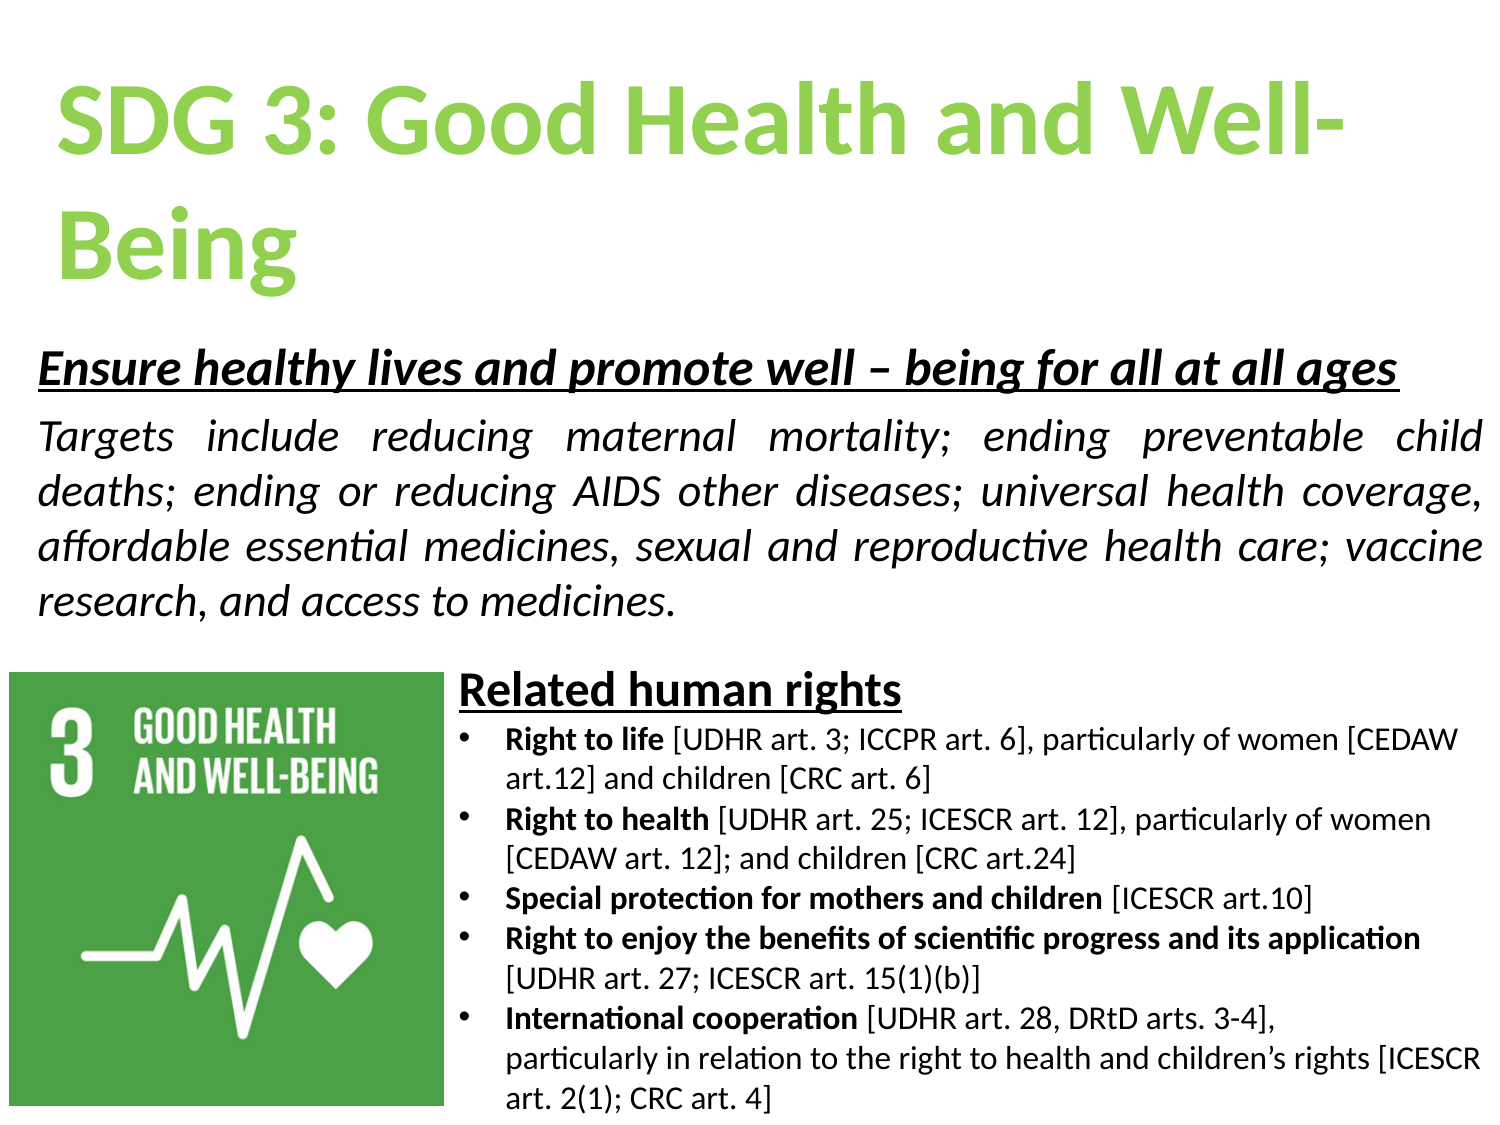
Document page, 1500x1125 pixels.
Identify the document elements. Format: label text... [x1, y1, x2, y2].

text_box Related human rights Right to life [UDHR art. 3; ICCPR art. 6], particularly of women [CEDAW art.12] and children [CRC art. 6] Right to health [UDHR art. 25; ICESCR art. 12], particularly of women [CEDAW art. 12]; and children [CRC art.24] Special protection for mothers and children [ICESCR art.10] Right to enjoy the benefits of scientific progress and its application [UDHR art. 27; ICESCR art. 15(1)(b)] International cooperation [UDHR art. 28, DRtD arts. 3-4], particularly in relation to the right to health and children’s rights [ICESCR art. 2(1); CRC art. 4] [443, 649, 1500, 1124]
subtitle Ensure healthy lives and promote well – being for all at all ages Targets include reducing maternal mortality; ending preventable child deaths; ending or reducing AIDS other diseases; universal health coverage, affordable essential medicines, sexual and reproductive health care; vaccine research, and access to medicines. [22, 326, 1500, 657]
title SDG 3: Good Health and Well-Being [41, 54, 1471, 296]
picture [9, 672, 444, 1106]
